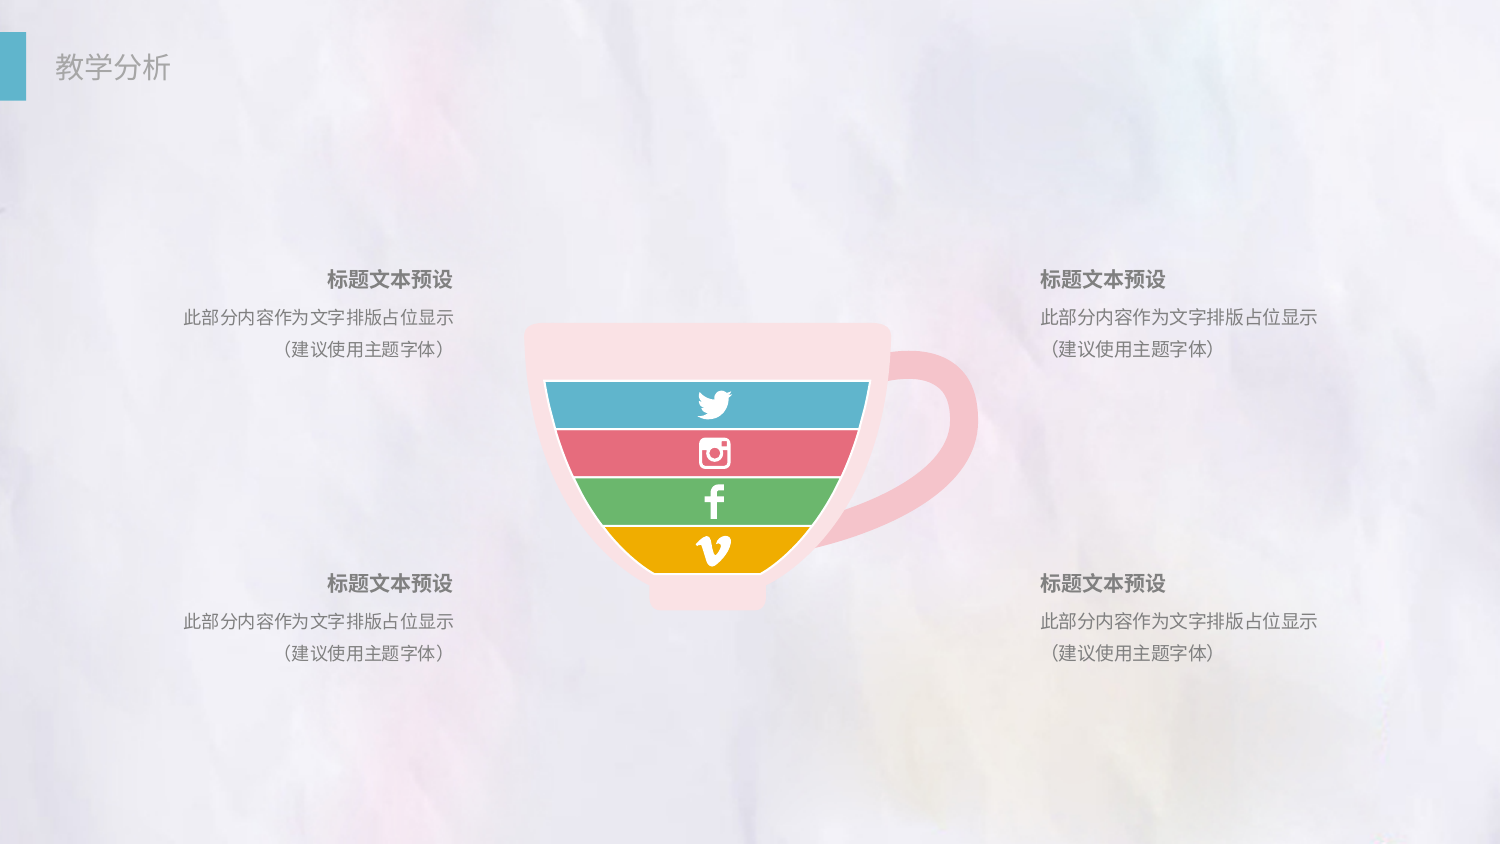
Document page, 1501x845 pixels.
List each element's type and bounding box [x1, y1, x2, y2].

picture [0, 0, 1500, 844]
text_box [169, 263, 1331, 671]
